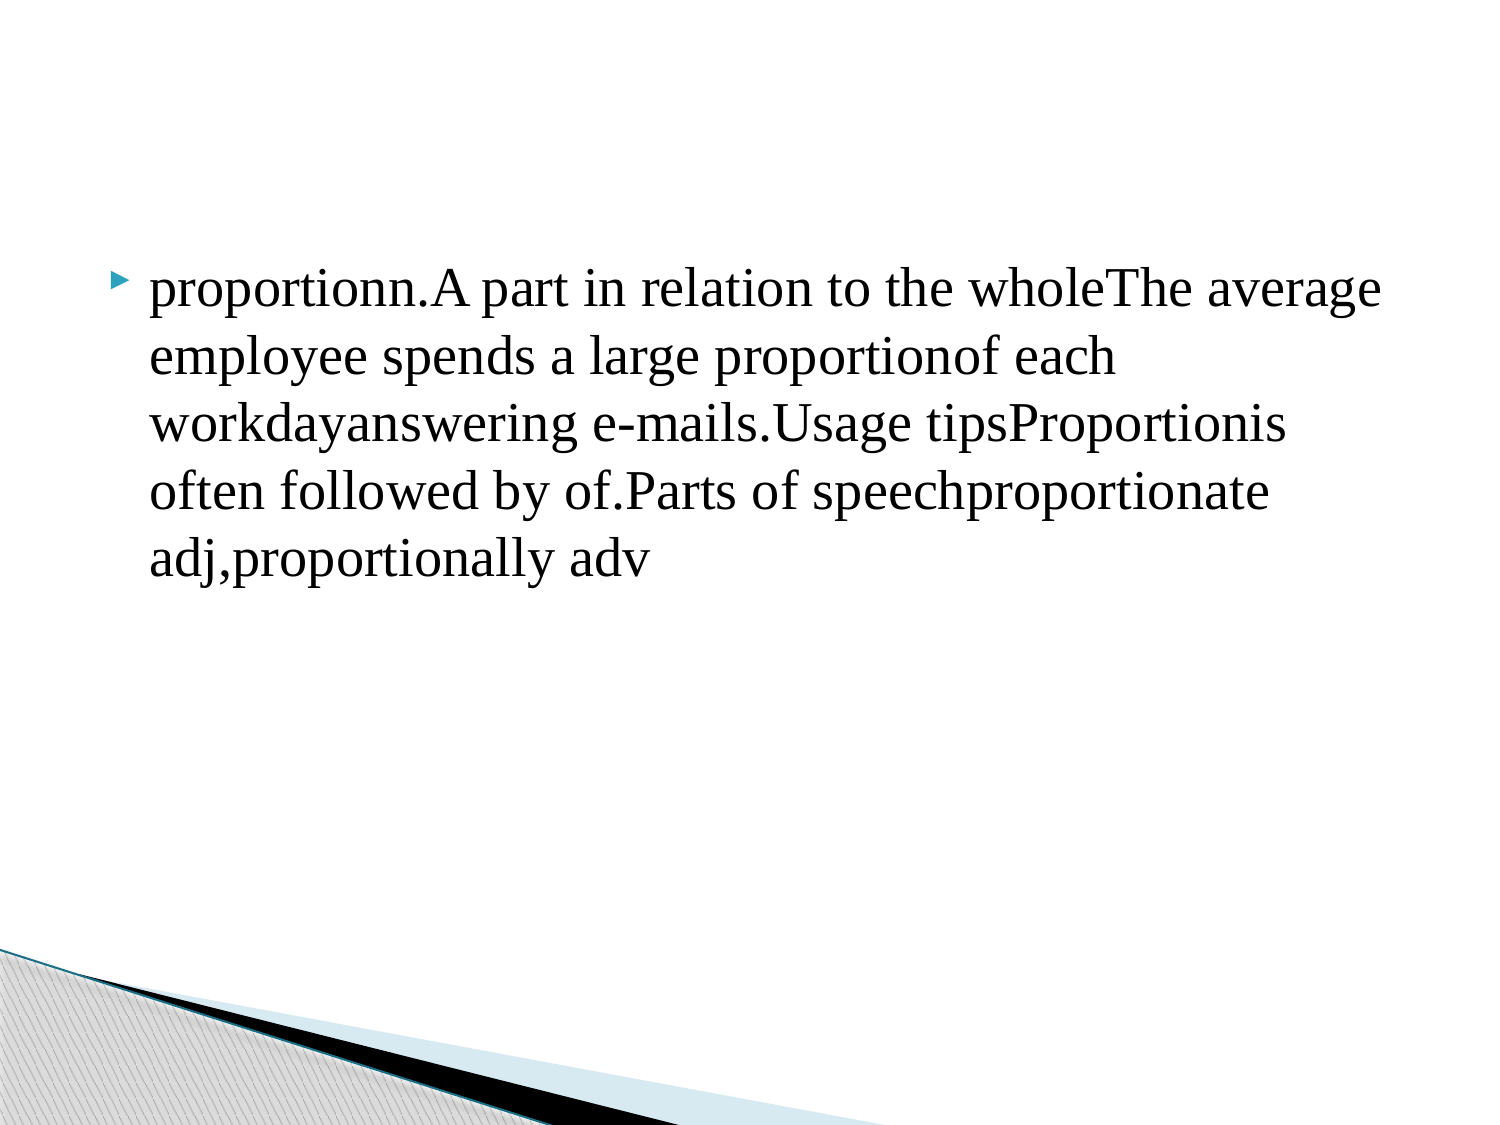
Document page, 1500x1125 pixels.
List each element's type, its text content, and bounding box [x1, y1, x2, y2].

list proportionn.A part in relation to the wholeThe average employee spends a large proportionof each workdayanswering e-mails.Usage tipsProportionis often followed by of.Parts of speechproportionate adj,proportionally adv [75, 243, 1425, 986]
